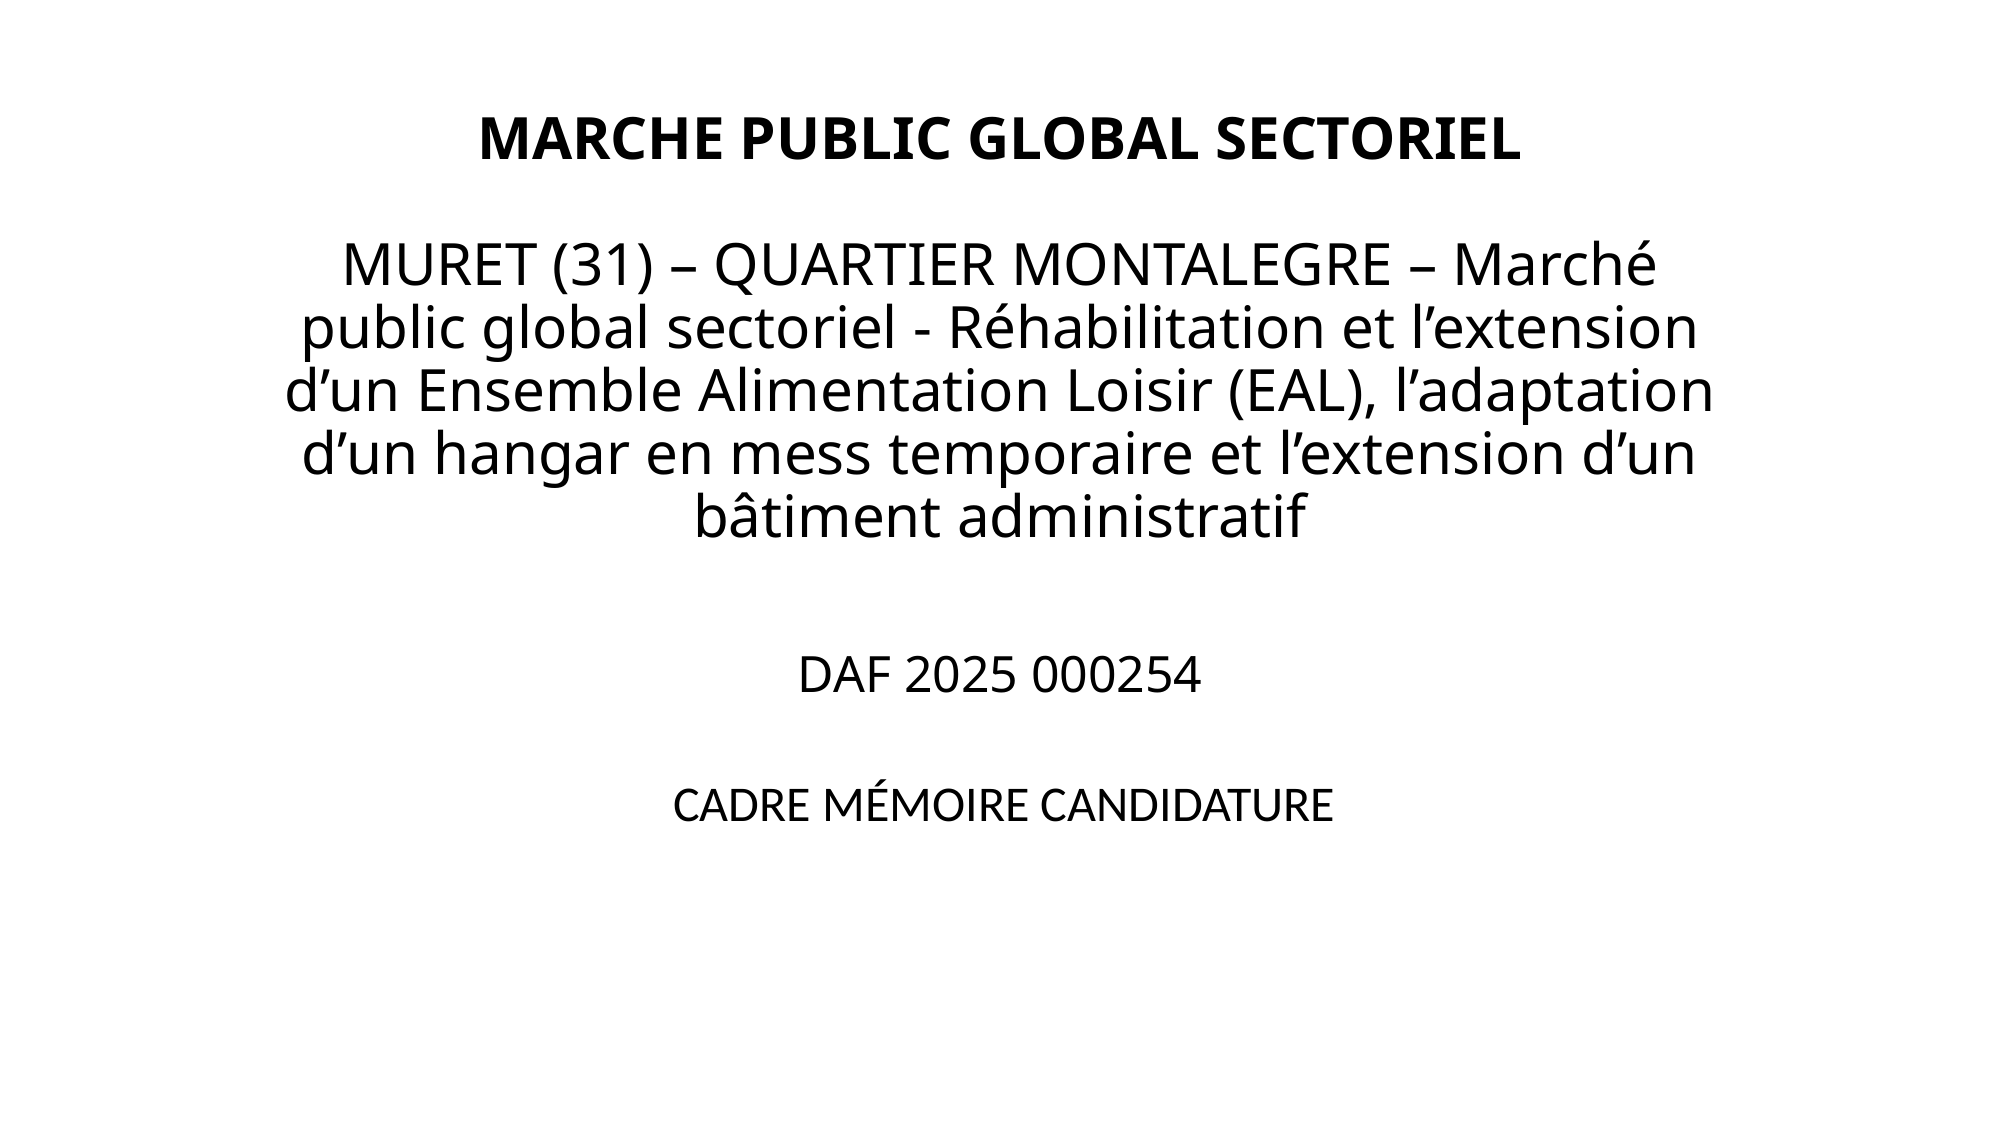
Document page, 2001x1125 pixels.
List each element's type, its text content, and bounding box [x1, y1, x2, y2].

title MARCHE PUBLIC GLOBAL SECTORIEL MURET (31) – QUARTIER MONTALEGRE – Marché public global sectoriel - Réhabilitation et l’extension d’un Ensemble Alimentation Loisir (EAL), l’adaptation d’un hangar en mess temporaire et l’extension d’un bâtiment administratif DAF 2025 000254 [249, 144, 1750, 711]
subtitle CADRE MÉMOIRE CANDIDATURE [259, 770, 1760, 1043]
